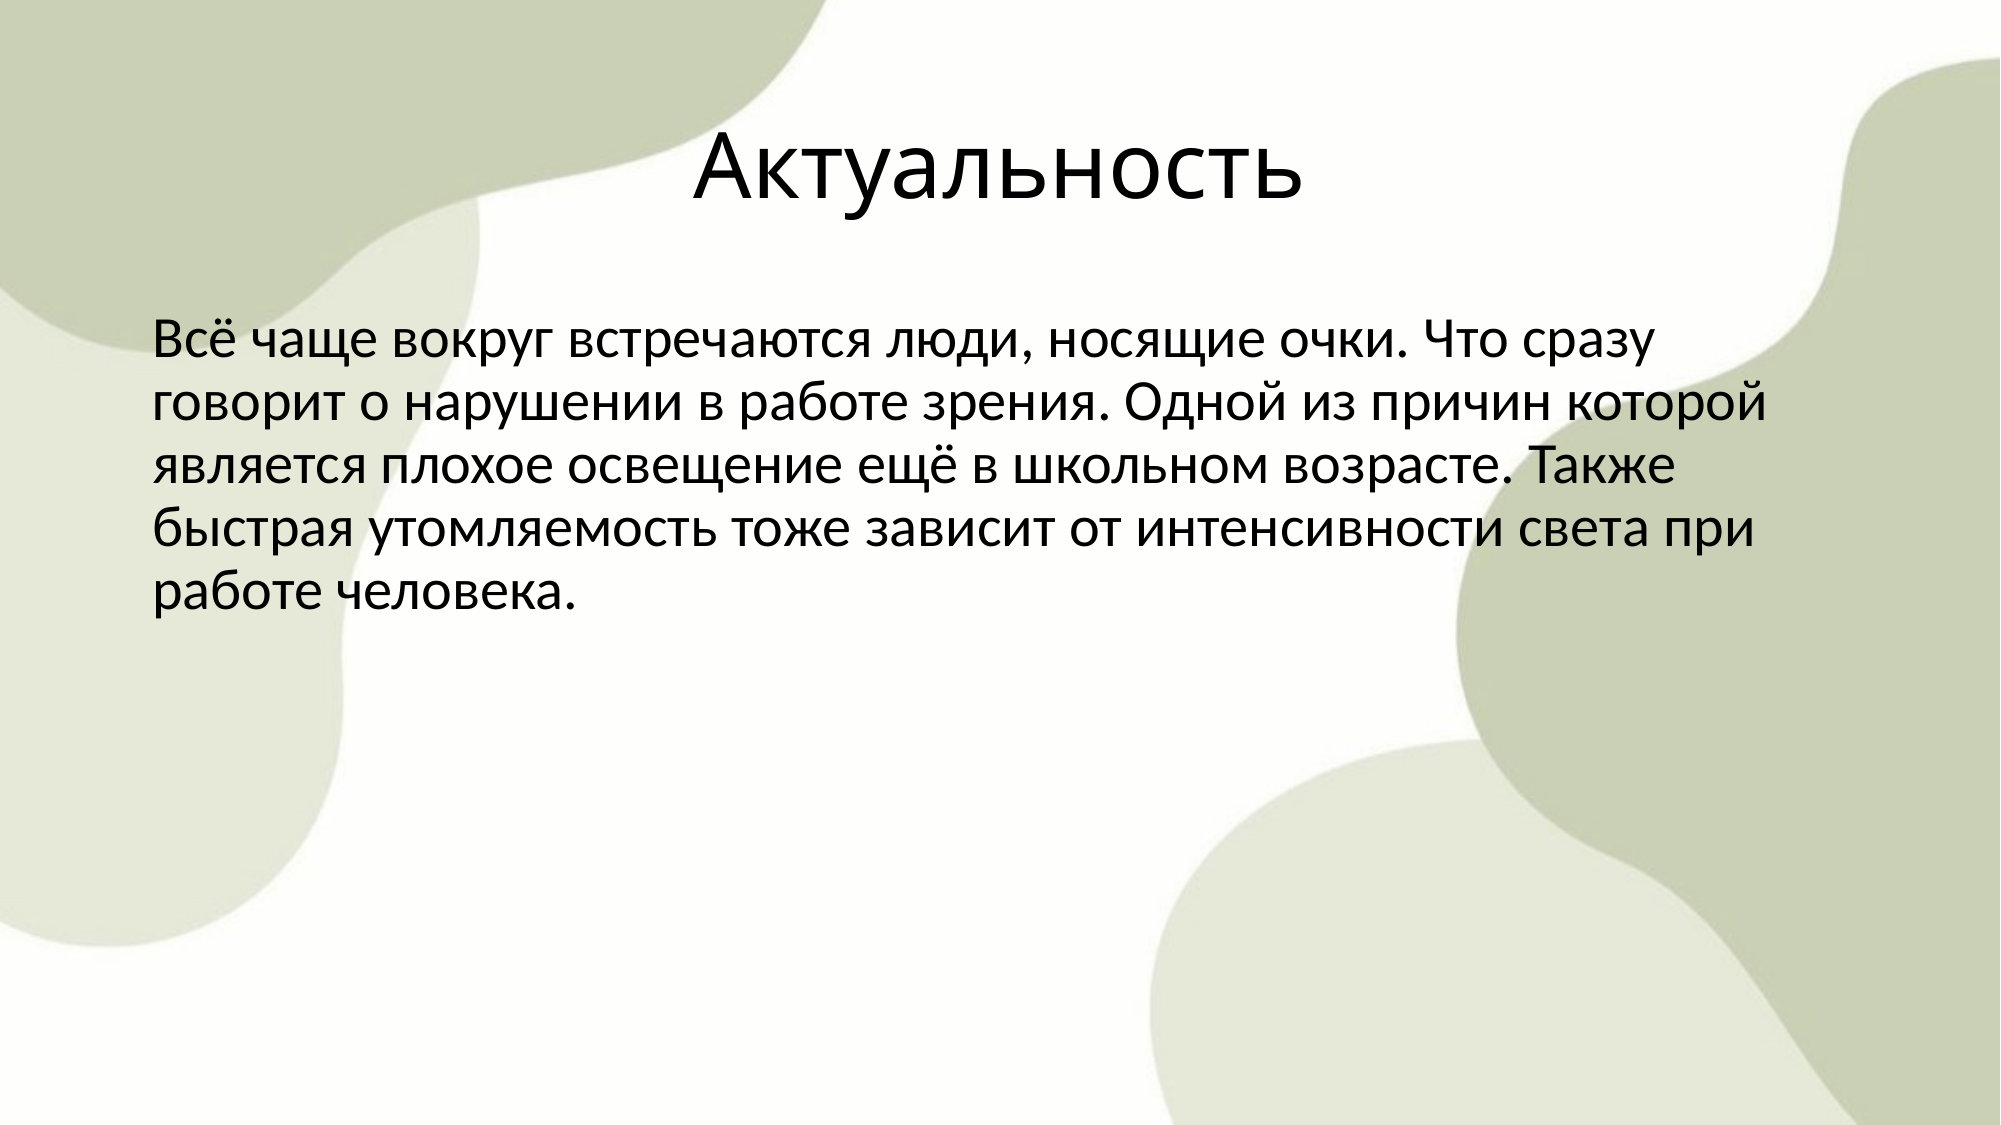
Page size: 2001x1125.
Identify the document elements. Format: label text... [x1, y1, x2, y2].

list Всё чаще вокруг встречаются люди, носящие очки. Что сразу говорит о нарушении в работе зрения. Одной из причин которой является плохое освещение ещё в школьном возрасте. Также быстрая утомляемость тоже зависит от интенсивности света при работе человека. [137, 299, 1863, 1014]
title Актуальность [137, 59, 1863, 278]
